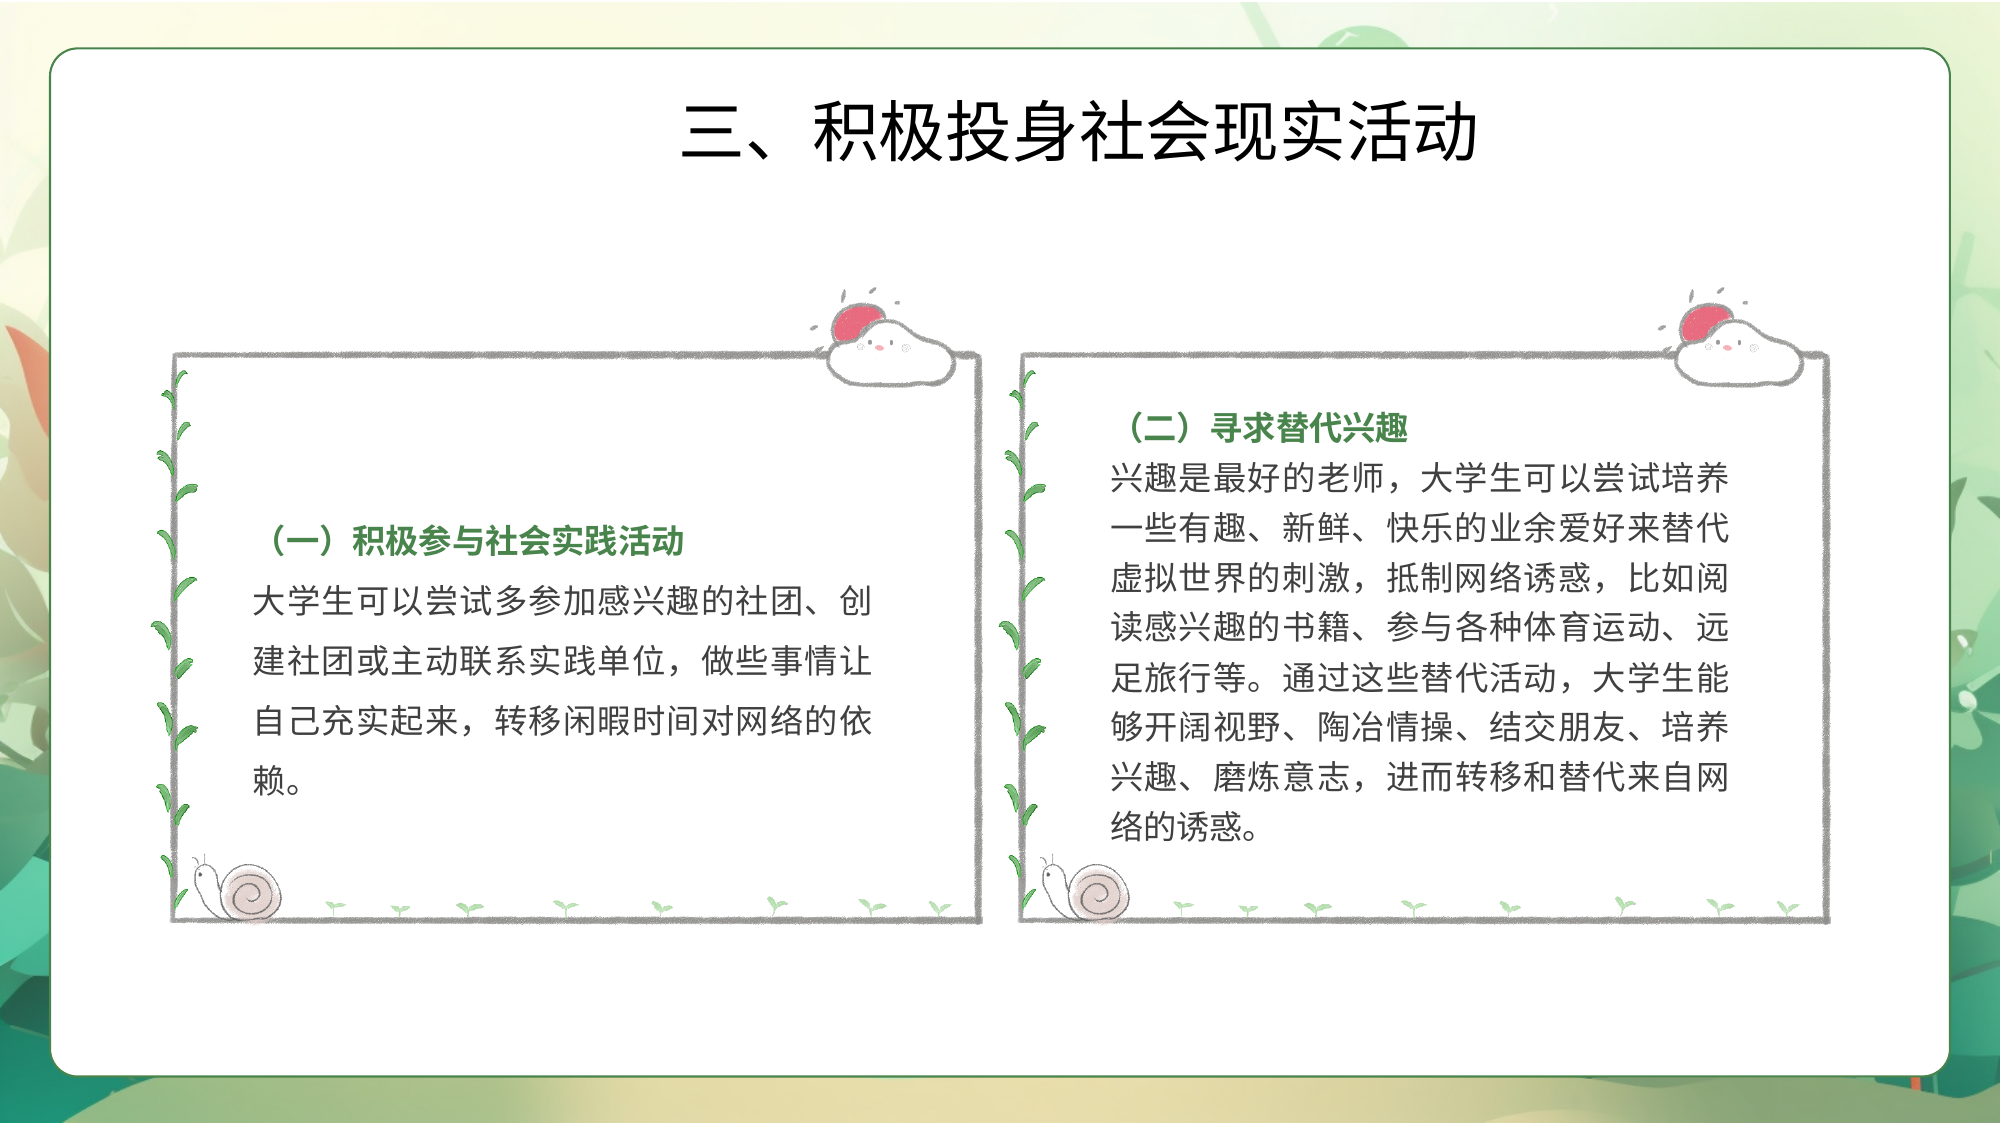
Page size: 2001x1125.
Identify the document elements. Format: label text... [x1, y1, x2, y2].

text_box 三、积极投身社会现实活动 [459, 82, 1700, 135]
picture [0, 2, 2000, 1125]
